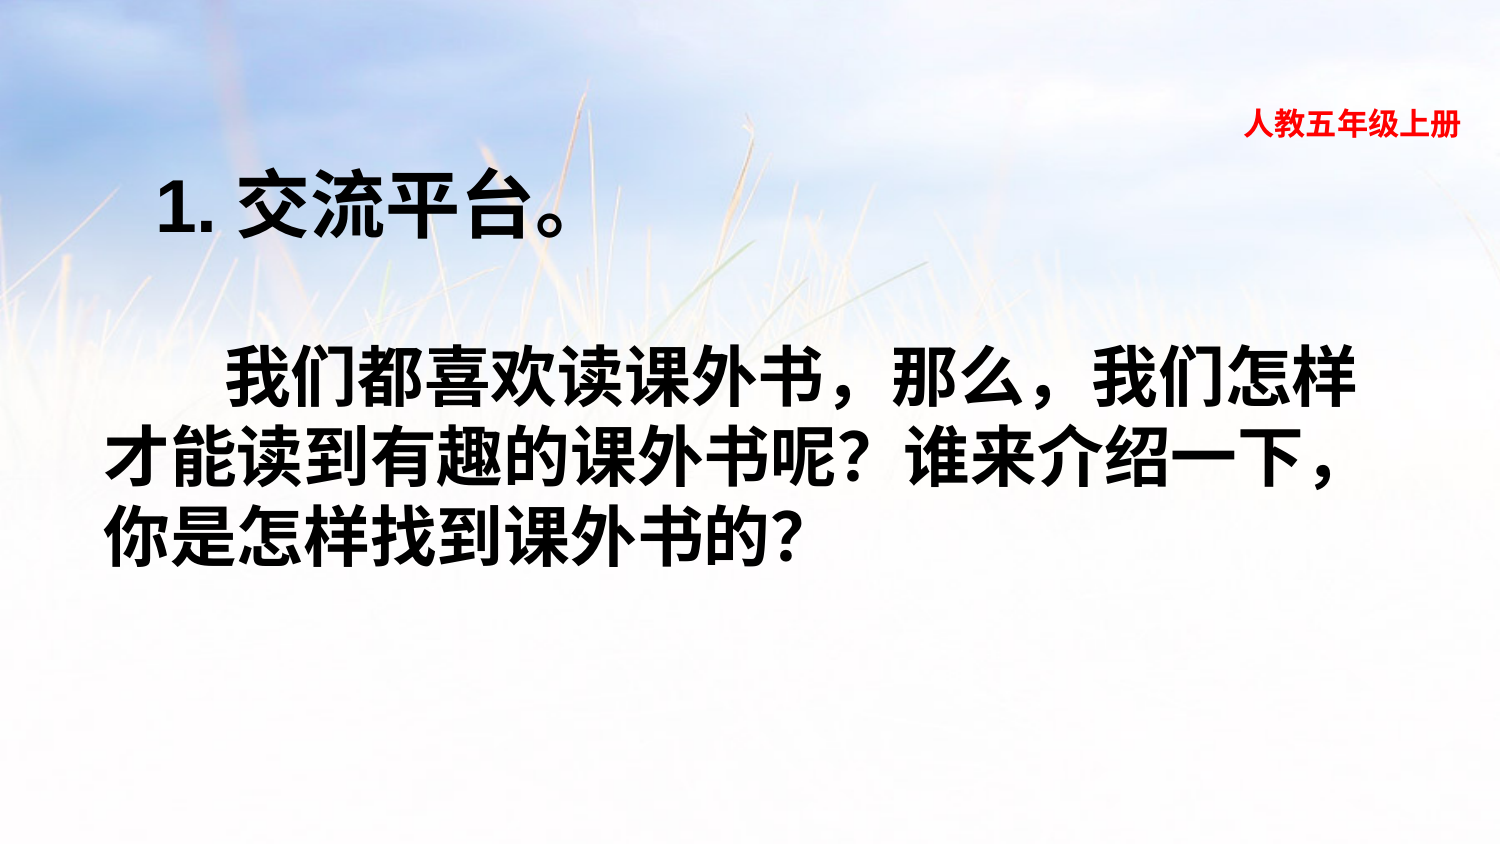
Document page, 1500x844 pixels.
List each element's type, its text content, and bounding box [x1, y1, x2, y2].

text_box 我们都喜欢读课外书，那么，我们怎样才能读到有趣的课外书呢？谁来介绍一下，你是怎样找到课外书的？ [88, 327, 1388, 583]
picture [0, 0, 1500, 844]
text_box 人教五年级上册 [1228, 96, 1486, 149]
text_box 1.交流平台。 [140, 150, 632, 256]
